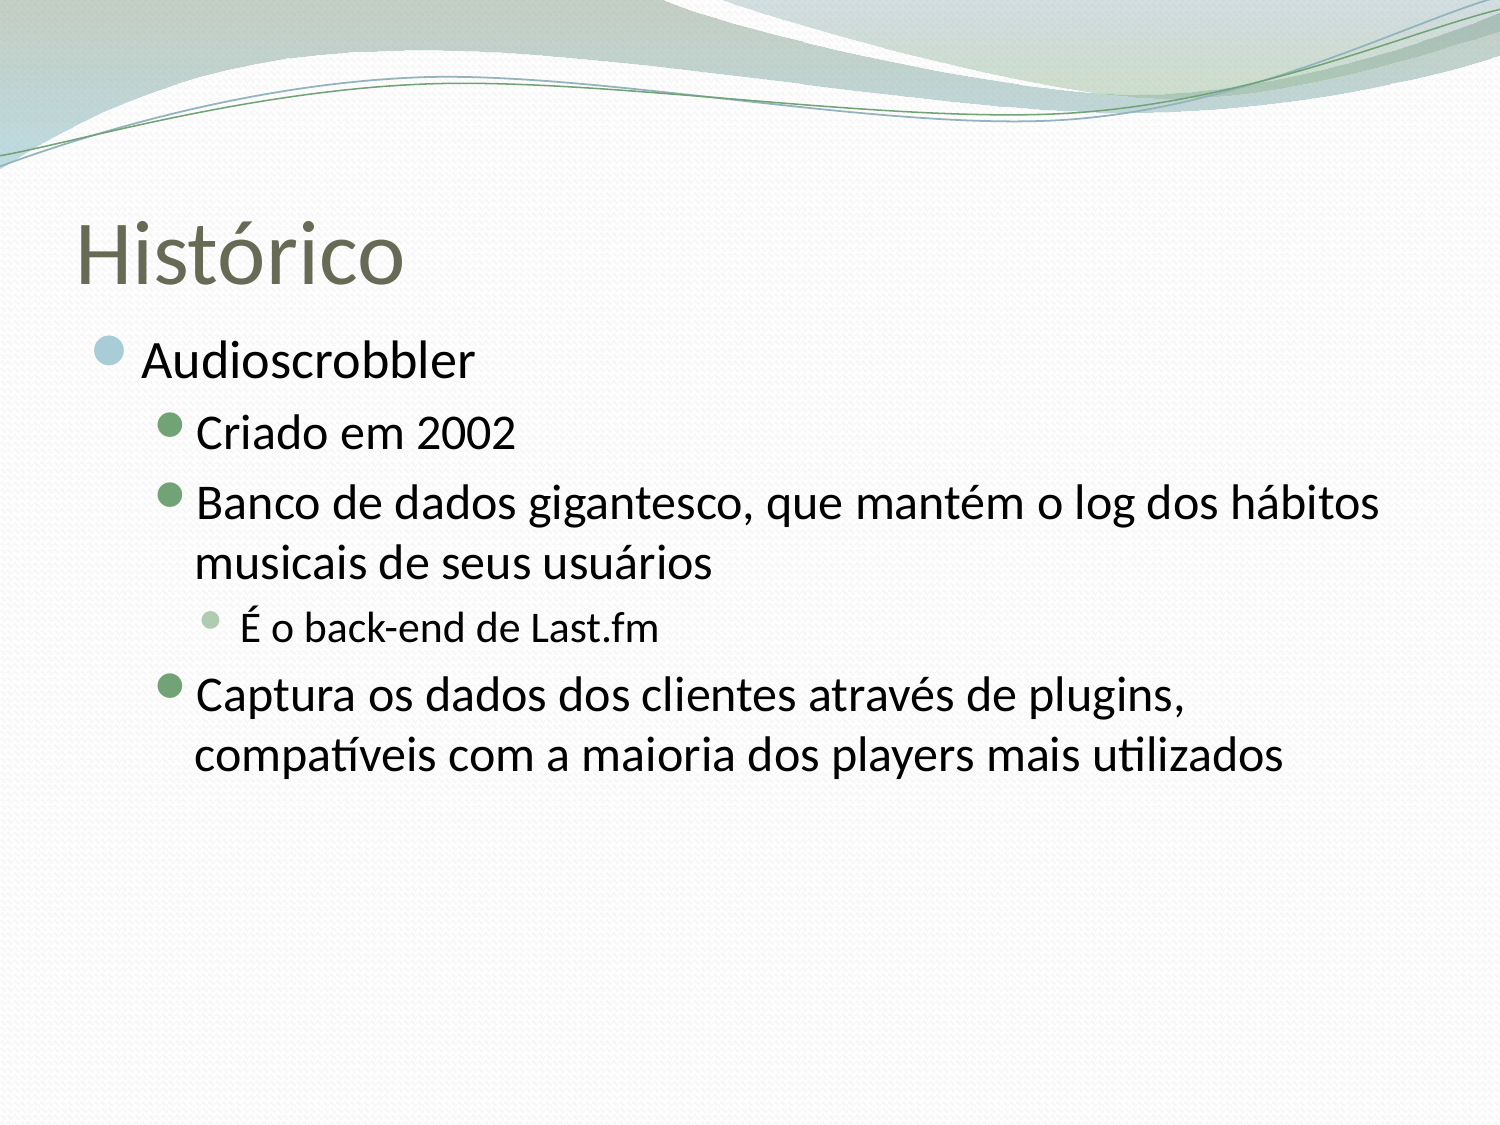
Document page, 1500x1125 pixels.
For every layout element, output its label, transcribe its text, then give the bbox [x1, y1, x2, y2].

title Histórico [75, 115, 1425, 303]
list Audioscrobbler Criado em 2002 Banco de dados gigantesco, que mantém o log dos hábitos musicais de seus usuários É o back-end de Last.fm Captura os dados dos clientes através de plugins, compatíveis com a maioria dos players mais utilizados [75, 317, 1425, 1038]
